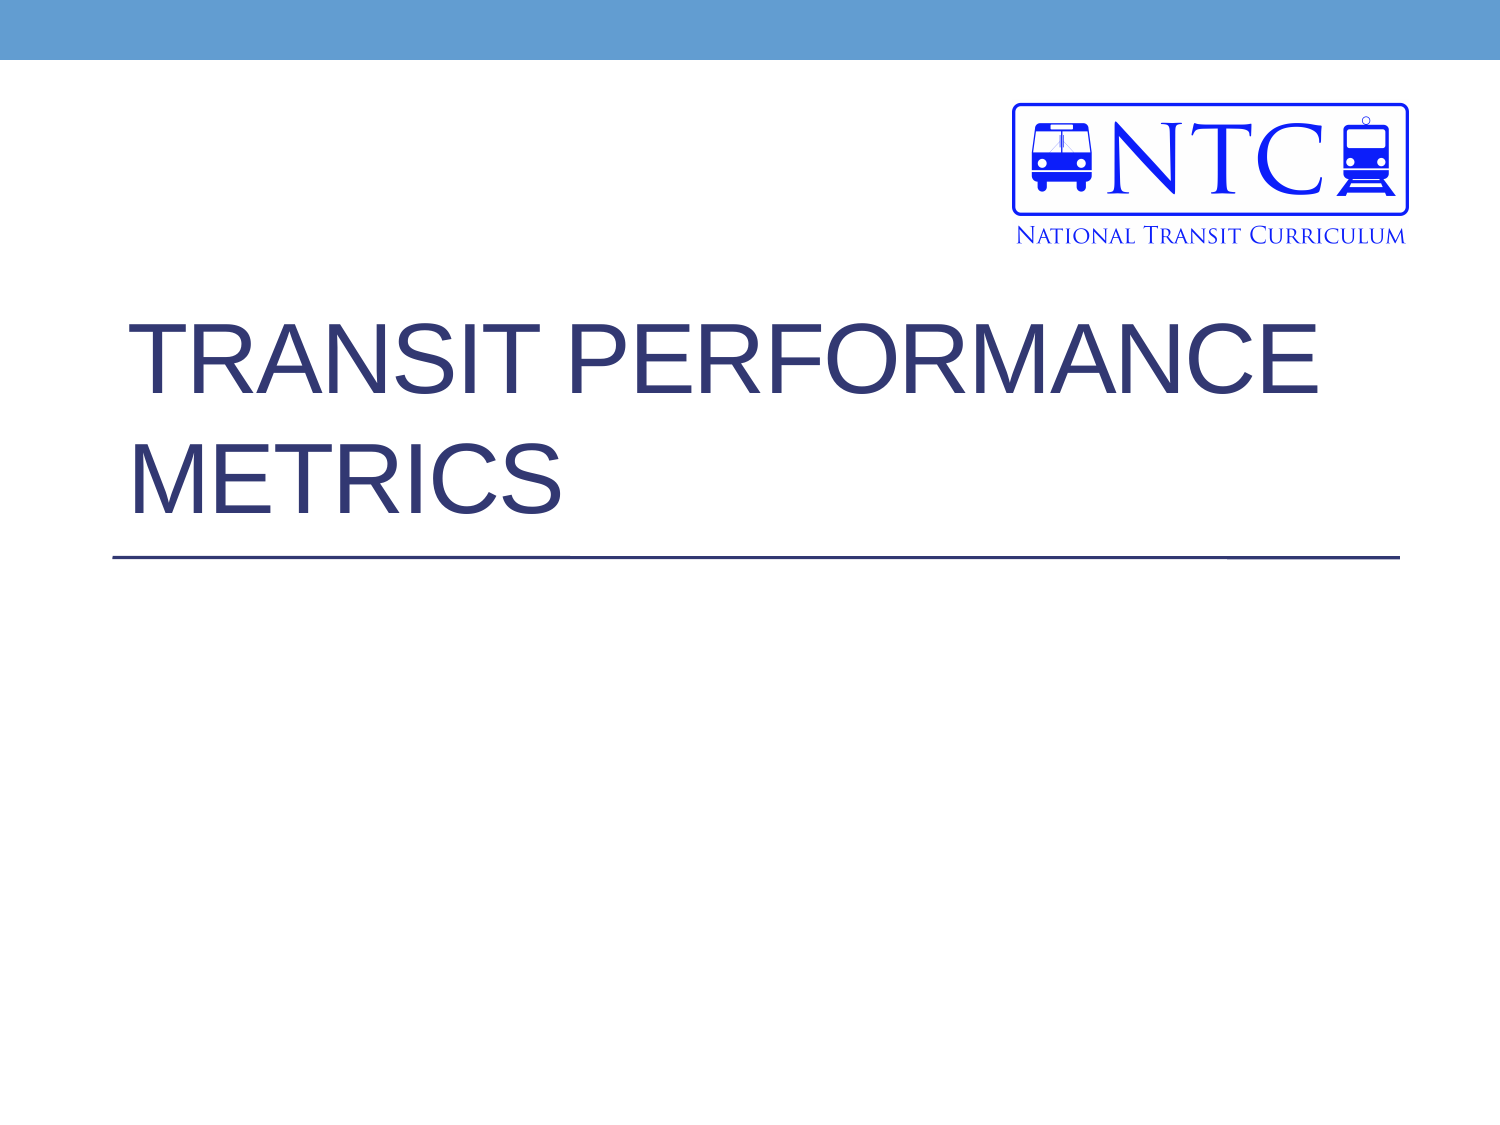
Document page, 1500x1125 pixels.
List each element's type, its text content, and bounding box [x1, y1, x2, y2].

picture [1012, 99, 1409, 250]
title Transit Performance Metrics [112, 224, 1400, 542]
